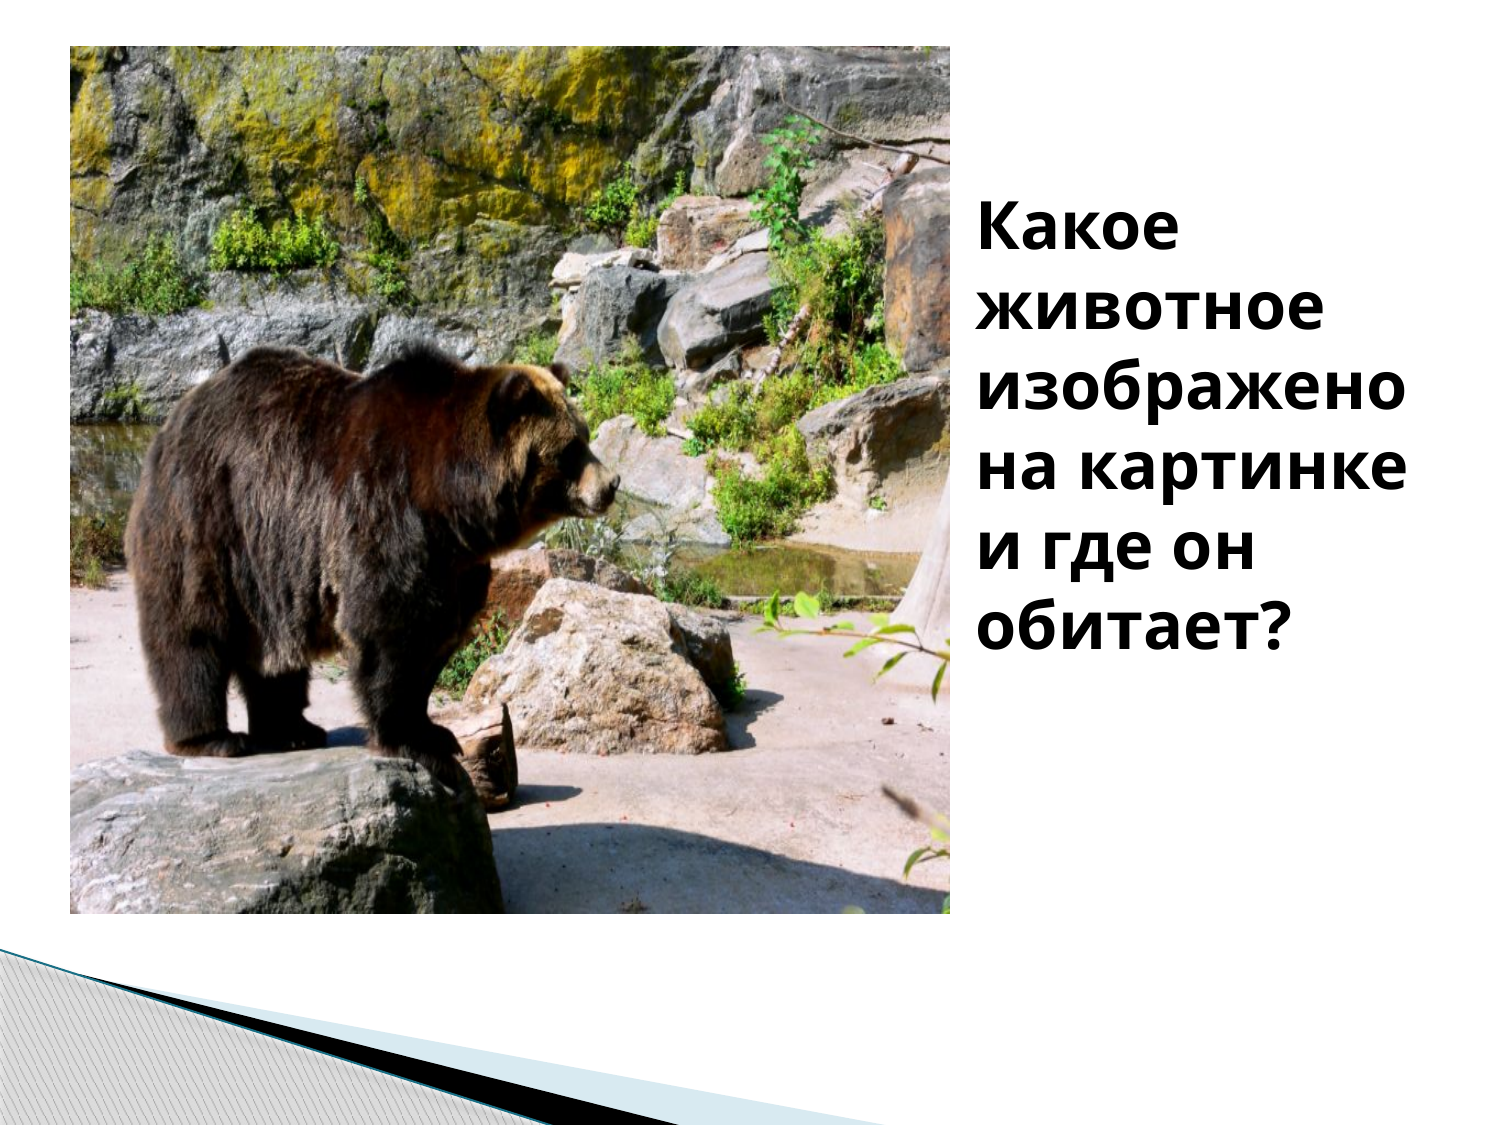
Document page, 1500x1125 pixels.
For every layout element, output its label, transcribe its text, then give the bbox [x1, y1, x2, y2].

text_box Какое животное изображено на картинке и где он обитает? [960, 175, 1442, 671]
picture [70, 46, 950, 915]
